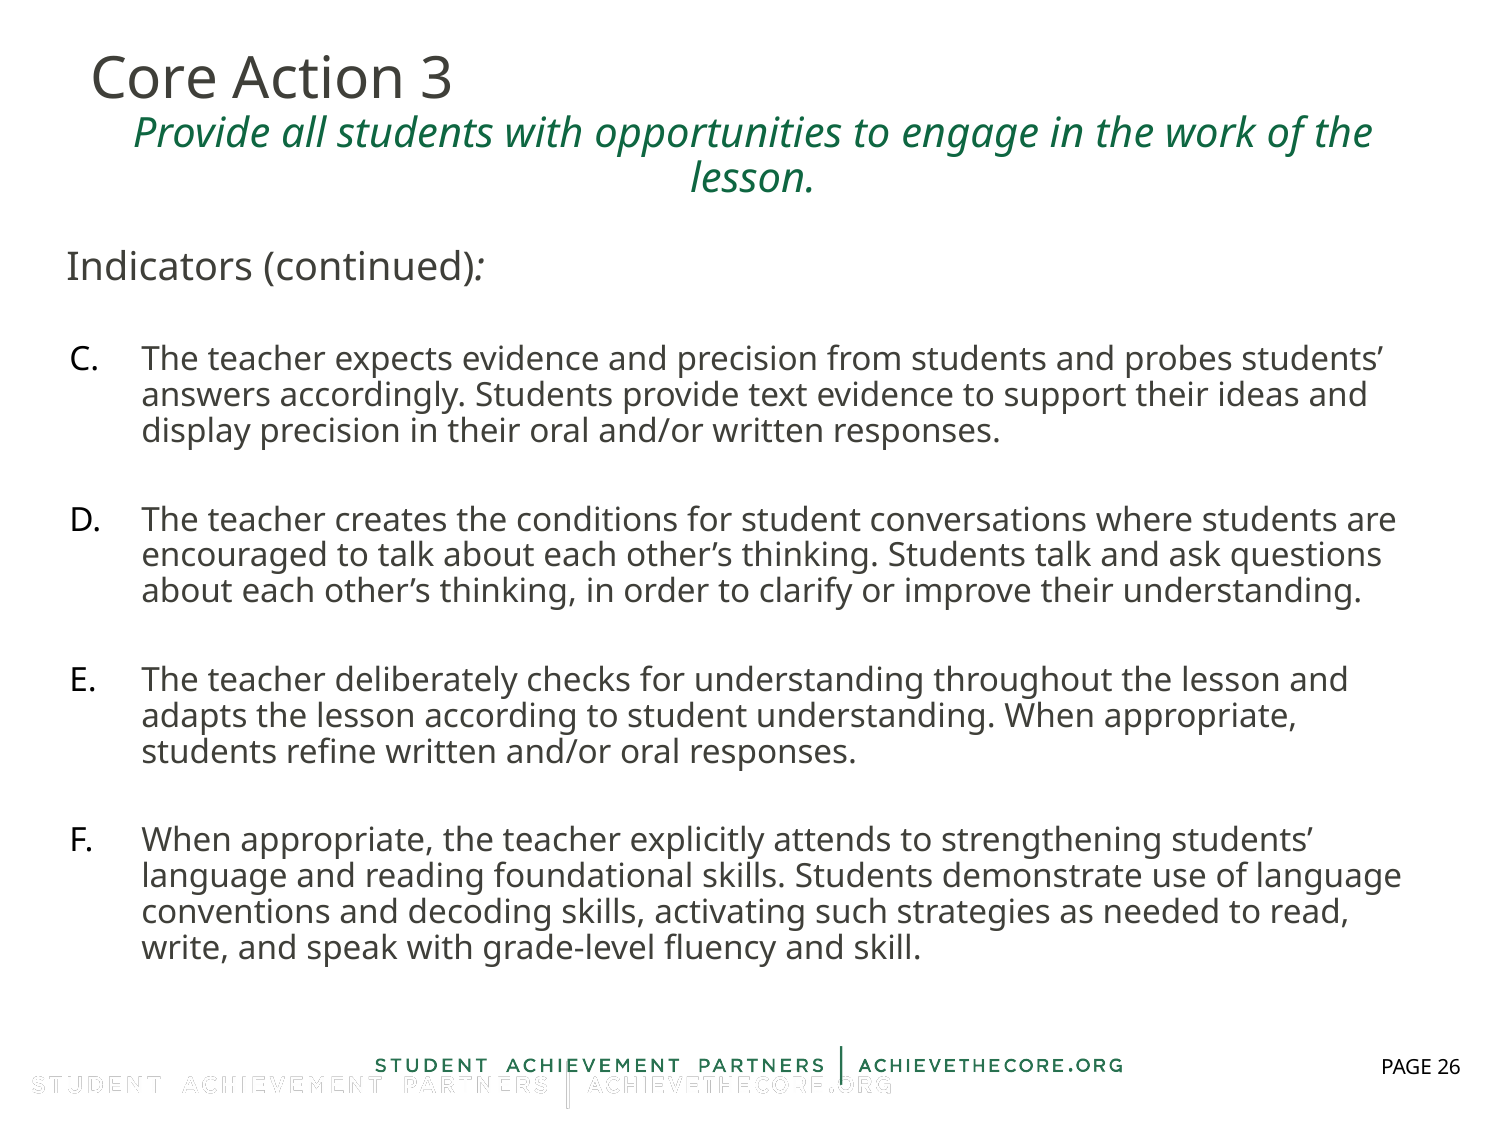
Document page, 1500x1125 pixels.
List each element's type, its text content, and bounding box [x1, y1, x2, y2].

list Provide all students with opportunities to engage in the work of the lesson. Indicators (continued): The teacher expects evidence and precision from students and probes students’ answers accordingly. Students provide text evidence to support their ideas and display precision in their oral and/or written responses. The teacher creates the conditions for student conversations where students are encouraged to talk about each other’s thinking. Students talk and ask questions about each other’s thinking, in order to clarify or improve their understanding. The teacher deliberately checks for understanding throughout the lesson and adapts the lesson according to student understanding. When appropriate, students refine written and/or oral responses. When appropriate, the teacher explicitly attends to strengthening students’ language and reading foundational skills. Students demonstrate use of language conventions and decoding skills, activating such strategies as needed to read, write, and speak with grade-level fluency and skill. [51, 103, 1456, 990]
title Core Action 3 [75, 21, 1425, 103]
picture [12, 1046, 1122, 1112]
